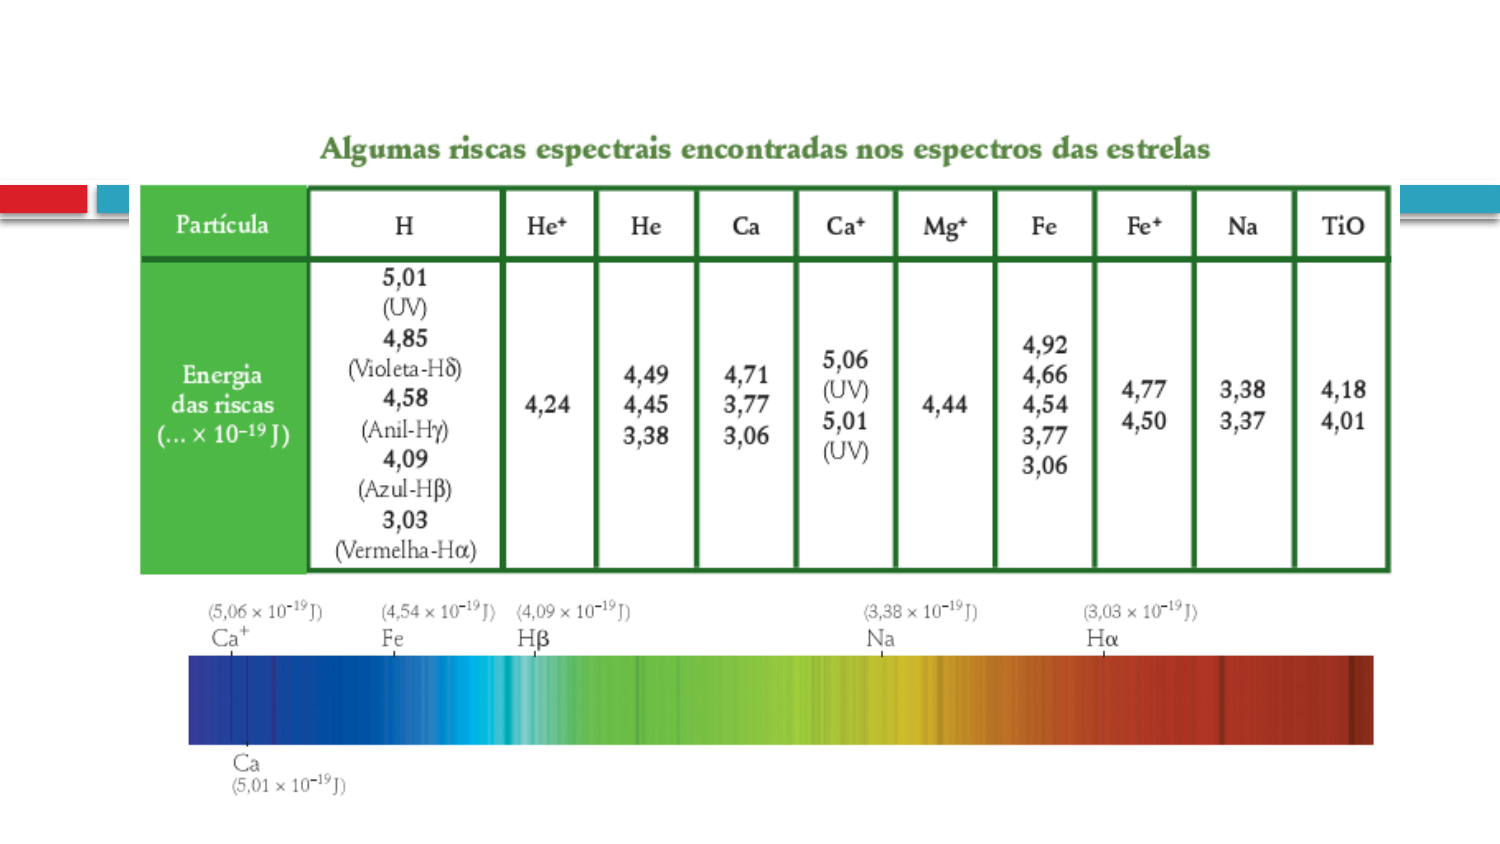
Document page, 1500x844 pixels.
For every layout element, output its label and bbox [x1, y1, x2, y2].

picture [129, 126, 1400, 811]
